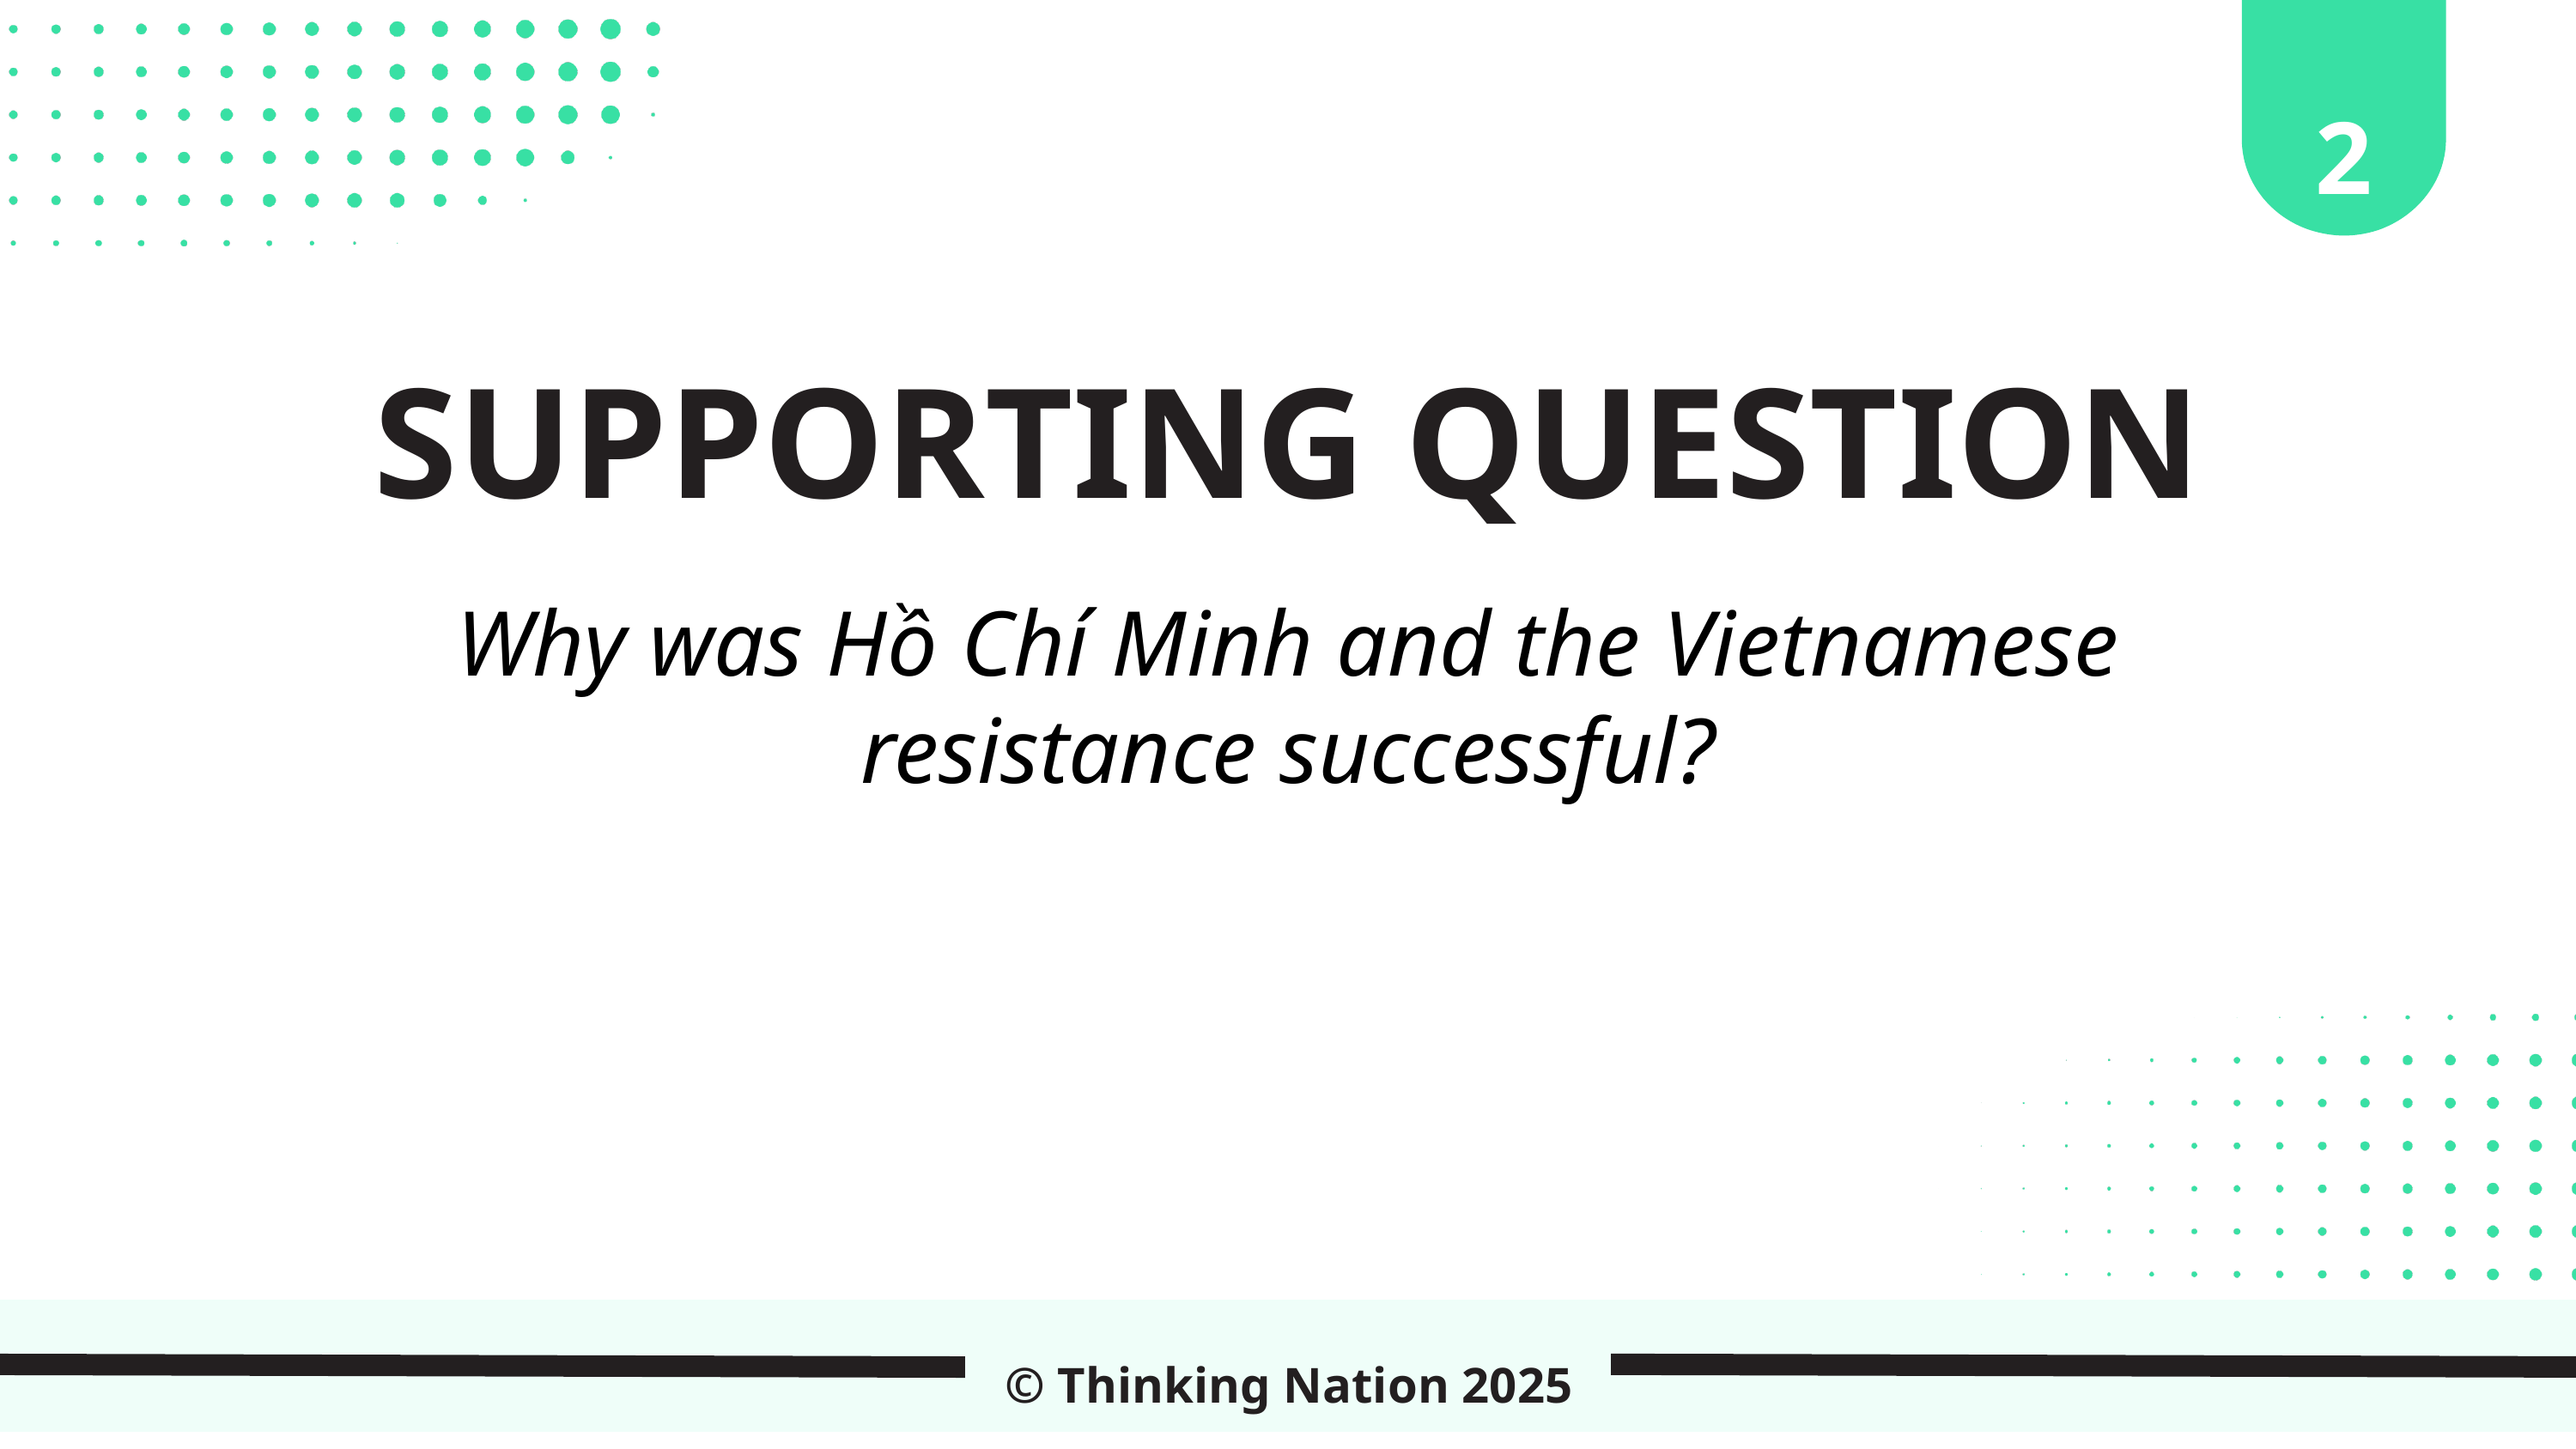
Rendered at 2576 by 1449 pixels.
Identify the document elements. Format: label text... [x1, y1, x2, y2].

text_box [2233, 0, 2455, 236]
text_box Why was Hồ Chí Minh and the Vietnamese resistance successful? [390, 585, 2186, 801]
text_box [0, 0, 660, 246]
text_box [0, 1299, 2576, 1433]
text_box [1938, 1013, 2576, 1299]
text_box SUPPORTING QUESTION [359, 273, 2216, 530]
